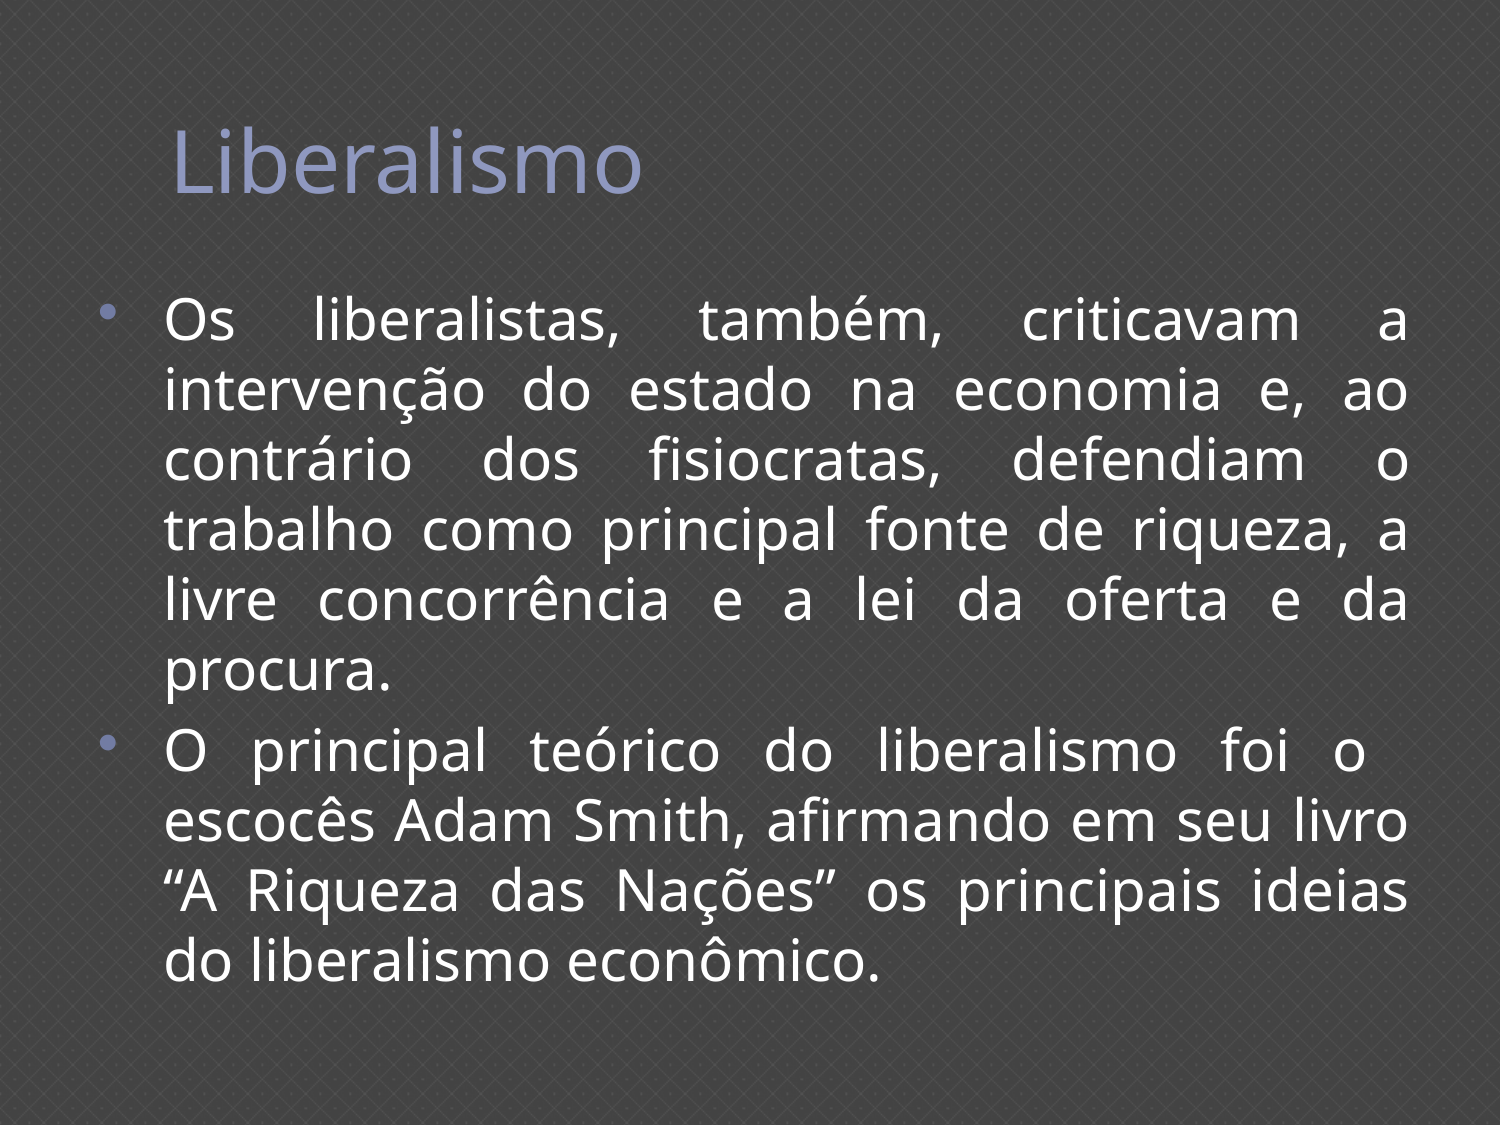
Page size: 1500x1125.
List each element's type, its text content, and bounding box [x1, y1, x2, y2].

list Os liberalistas, também, criticavam a intervenção do estado na economia e, ao contrário dos fisiocratas, defendiam o trabalho como principal fonte de riqueza, a livre concorrência e a lei da oferta e da procura. O principal teórico do liberalismo foi o escocês Adam Smith, afirmando em seu livro “A Riqueza das Nações” os principais ideias do liberalismo econômico. [75, 275, 1425, 1059]
title Liberalismo [75, 43, 1425, 274]
